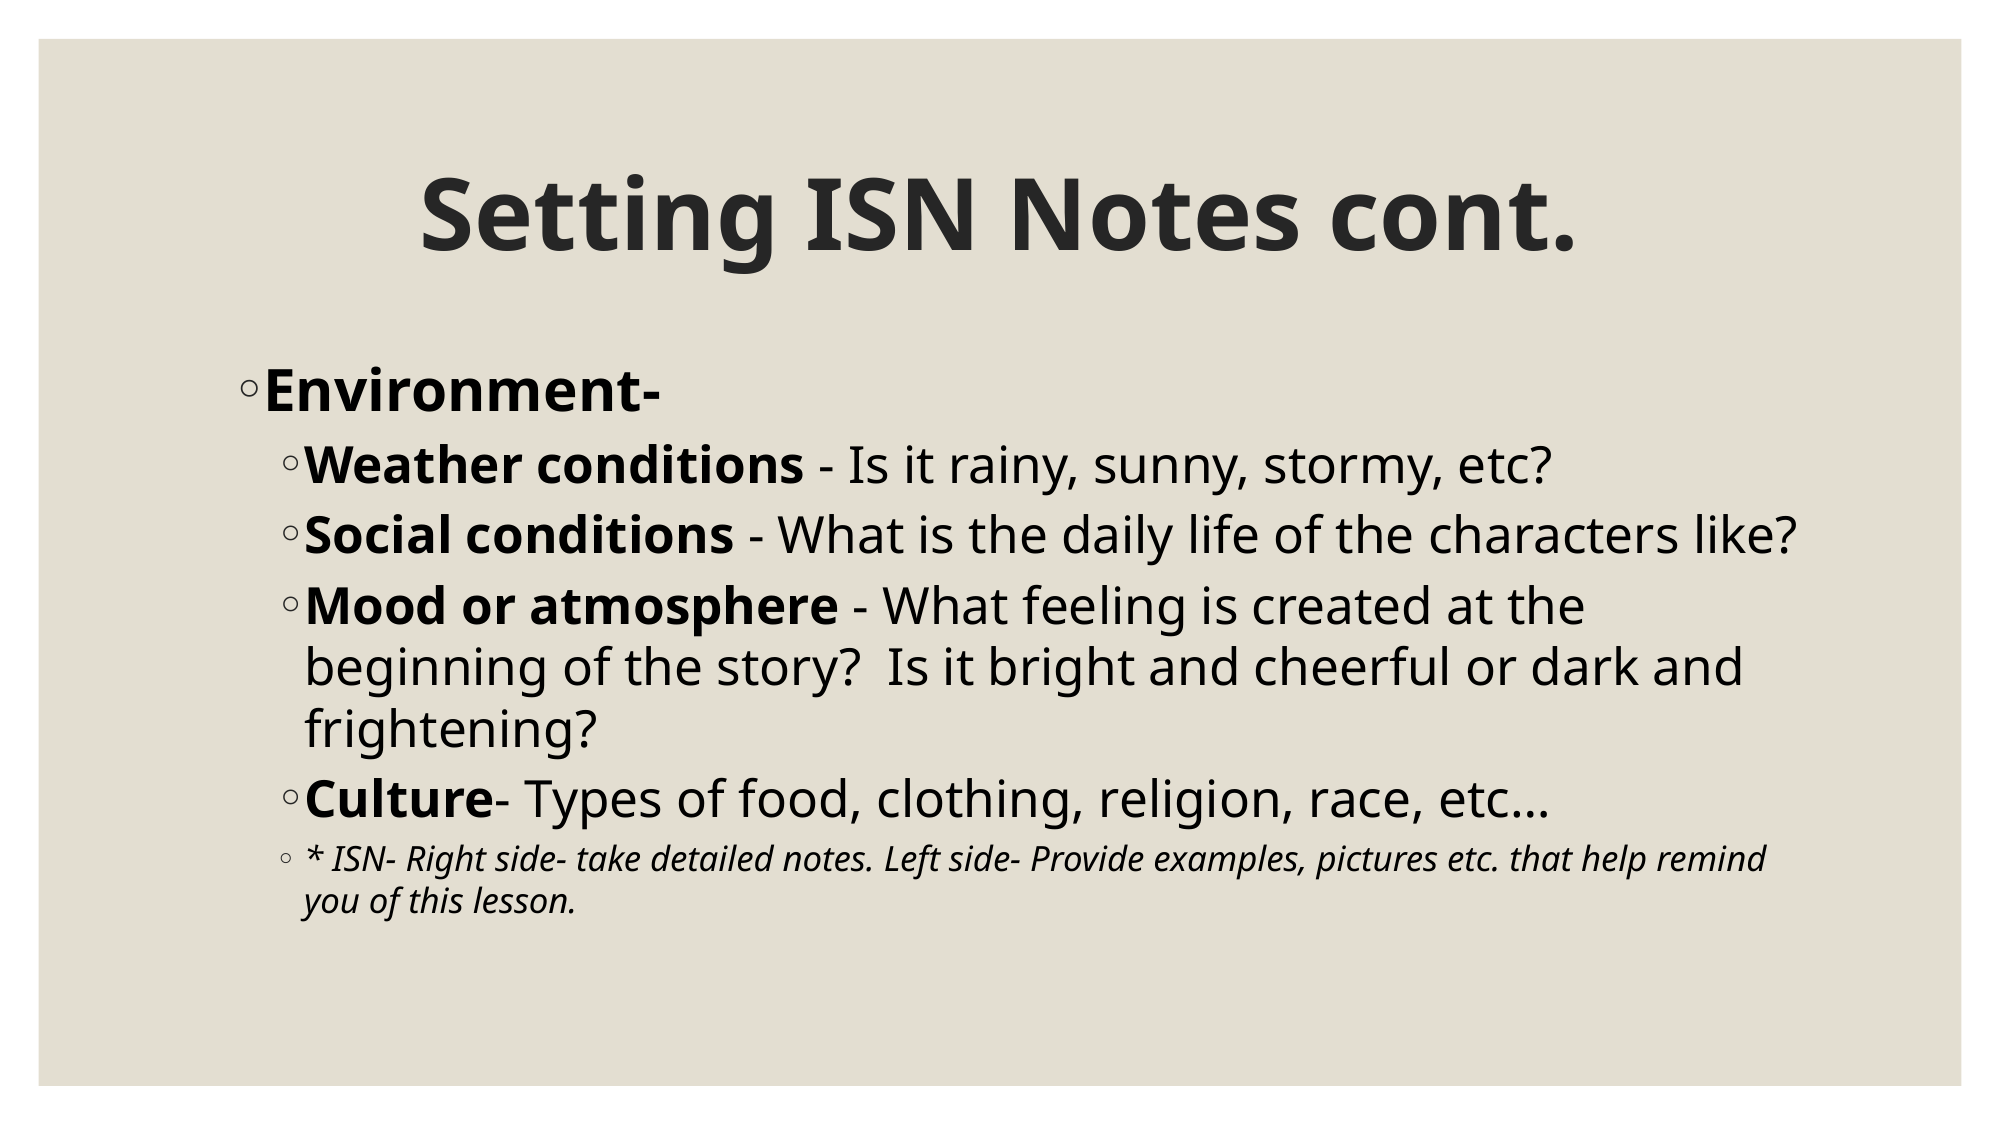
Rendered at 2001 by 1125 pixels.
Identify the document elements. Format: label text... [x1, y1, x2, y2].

list Environment- Weather conditions - Is it rainy, sunny, stormy, etc? Social conditions - What is the daily life of the characters like? Mood or atmosphere - What feeling is created at the beginning of the story? Is it bright and cheerful or dark and frightening? Culture- Types of food, clothing, religion, race, etc… * ISN- Right side- take detailed notes. Left side- Provide examples, pictures etc. that help remind you of this lesson. [174, 345, 1825, 990]
title Setting ISN Notes cont. [174, 105, 1825, 331]
